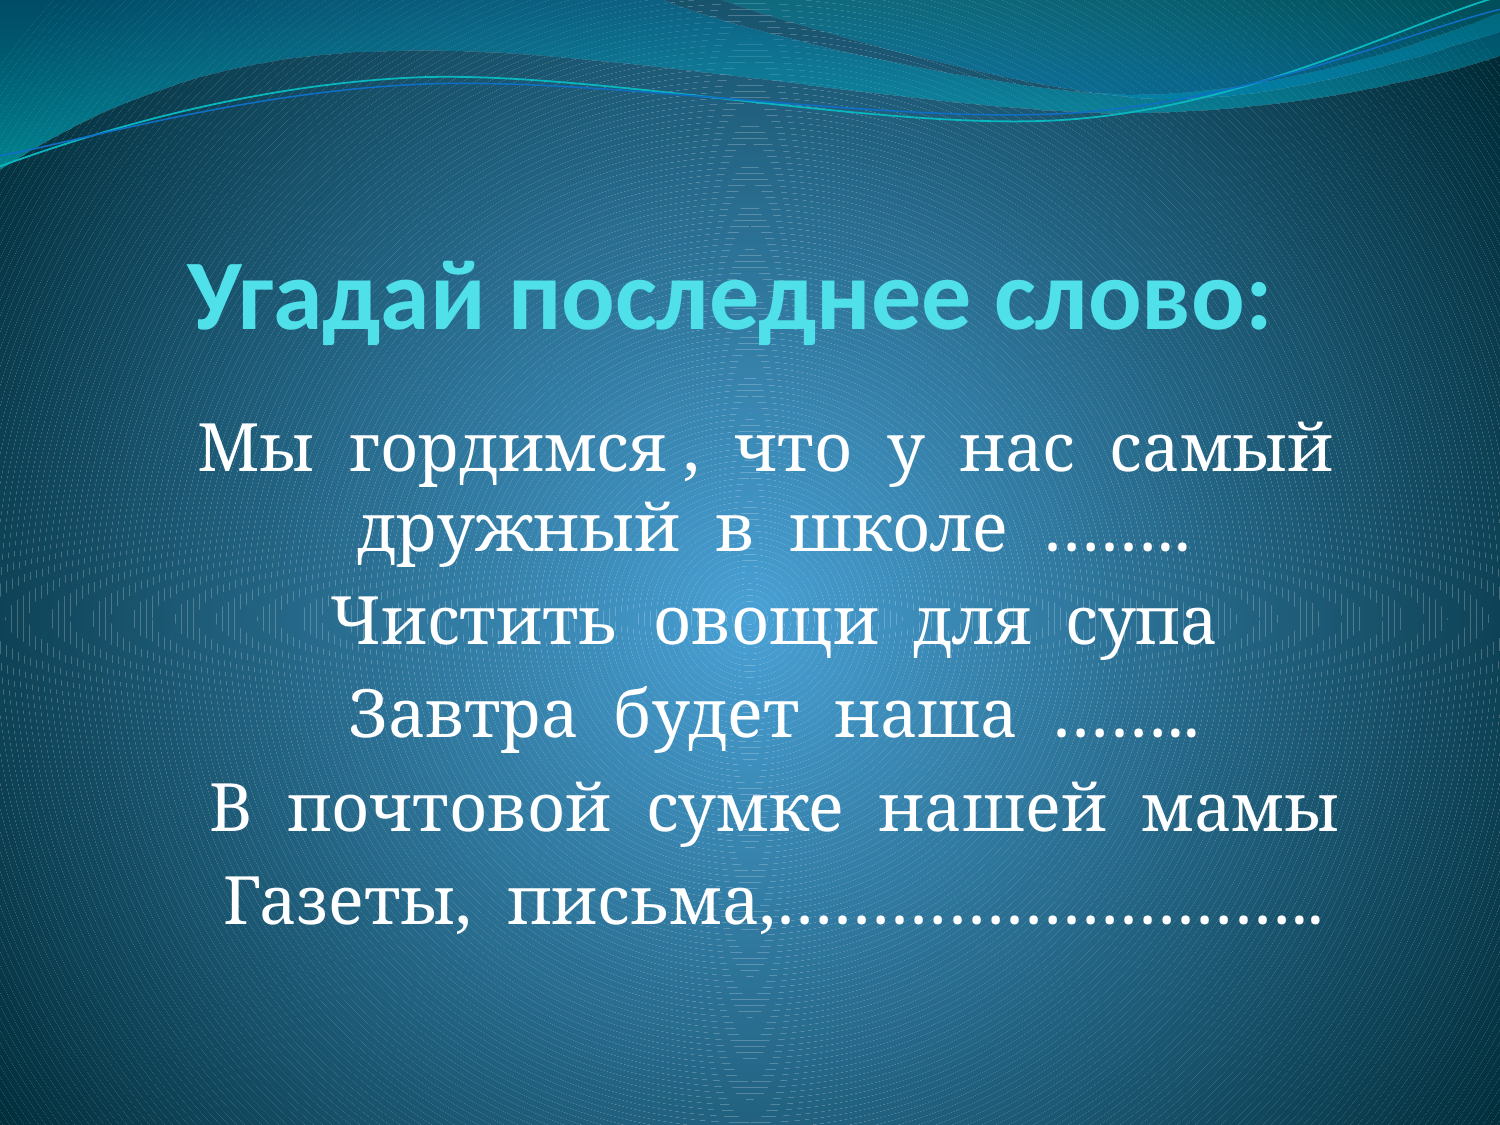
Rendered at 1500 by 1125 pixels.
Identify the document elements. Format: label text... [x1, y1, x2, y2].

subtitle Мы гордимся , что у нас самый дружный в школе …….. Чистить овощи для супа Завтра будет наша …….. В почтовой сумке нашей мамы Газеты, письма,……………………….. [135, 397, 1425, 948]
title Угадай последнее слово: [88, 90, 1376, 350]
